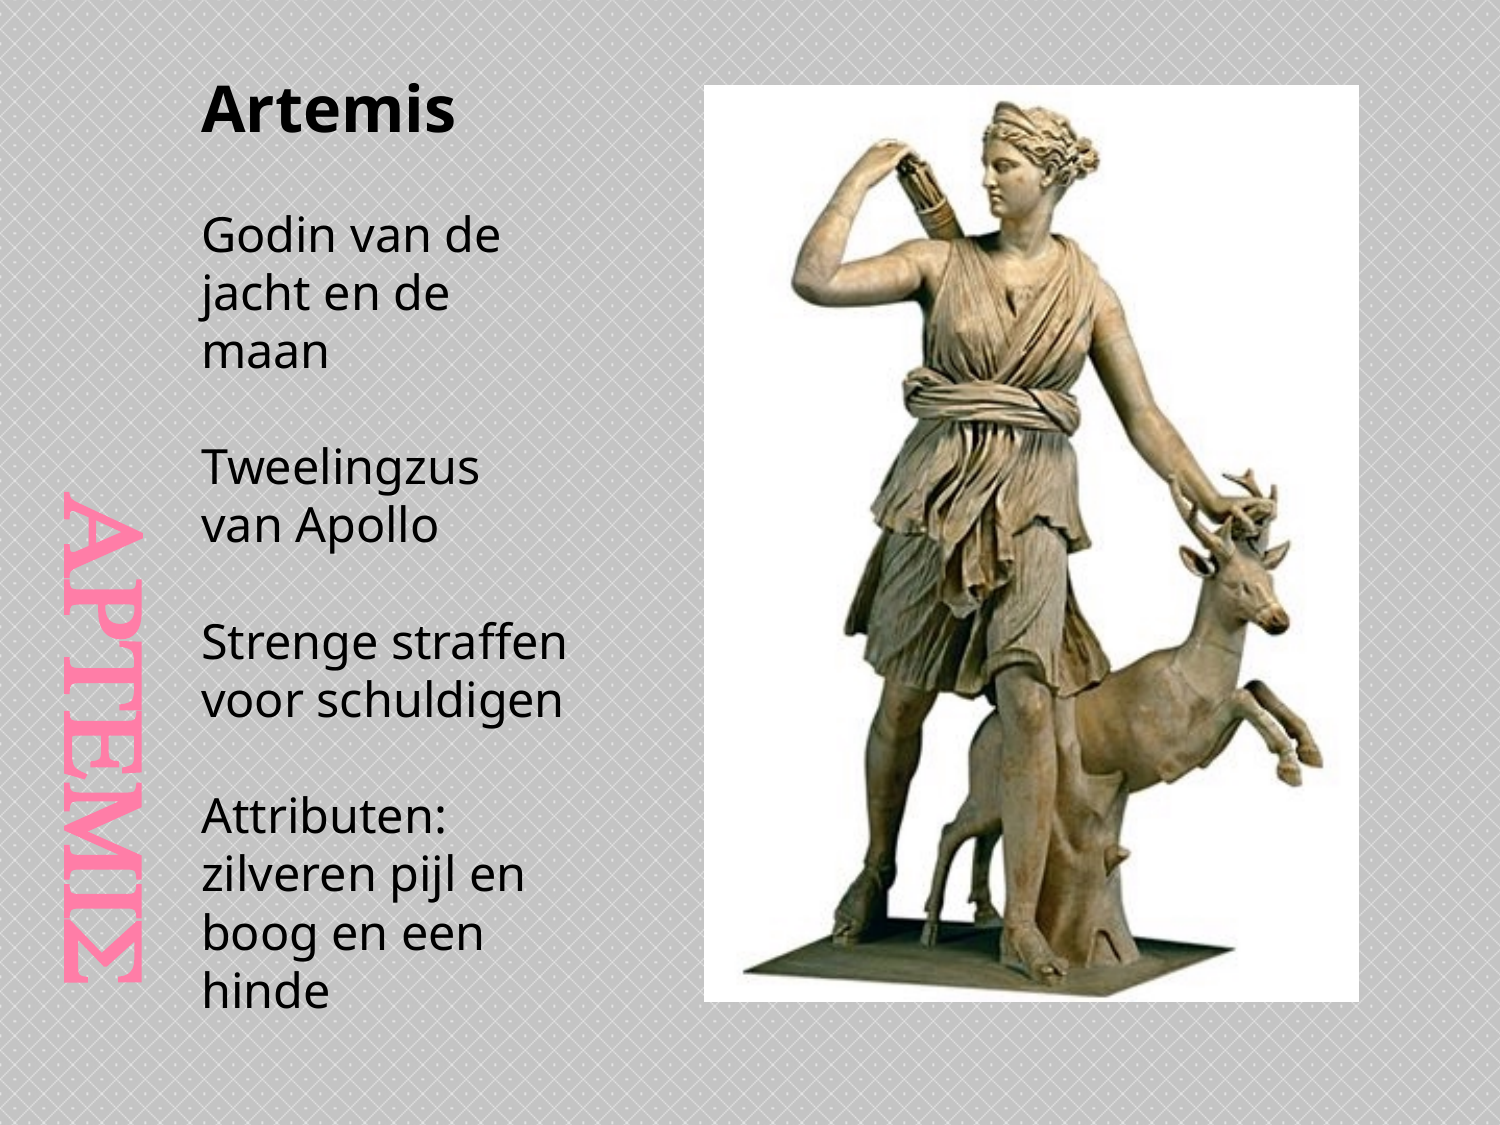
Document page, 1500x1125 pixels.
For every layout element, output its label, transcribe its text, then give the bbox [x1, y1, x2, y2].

title artemis [36, 60, 186, 1036]
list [704, 85, 1360, 1003]
list Artemis Godin van de jacht en de maan Tweelingzus van Apollo Strenge straffen voor schuldigen Attributen: zilveren pijl en boog en een hinde [186, 60, 587, 1036]
